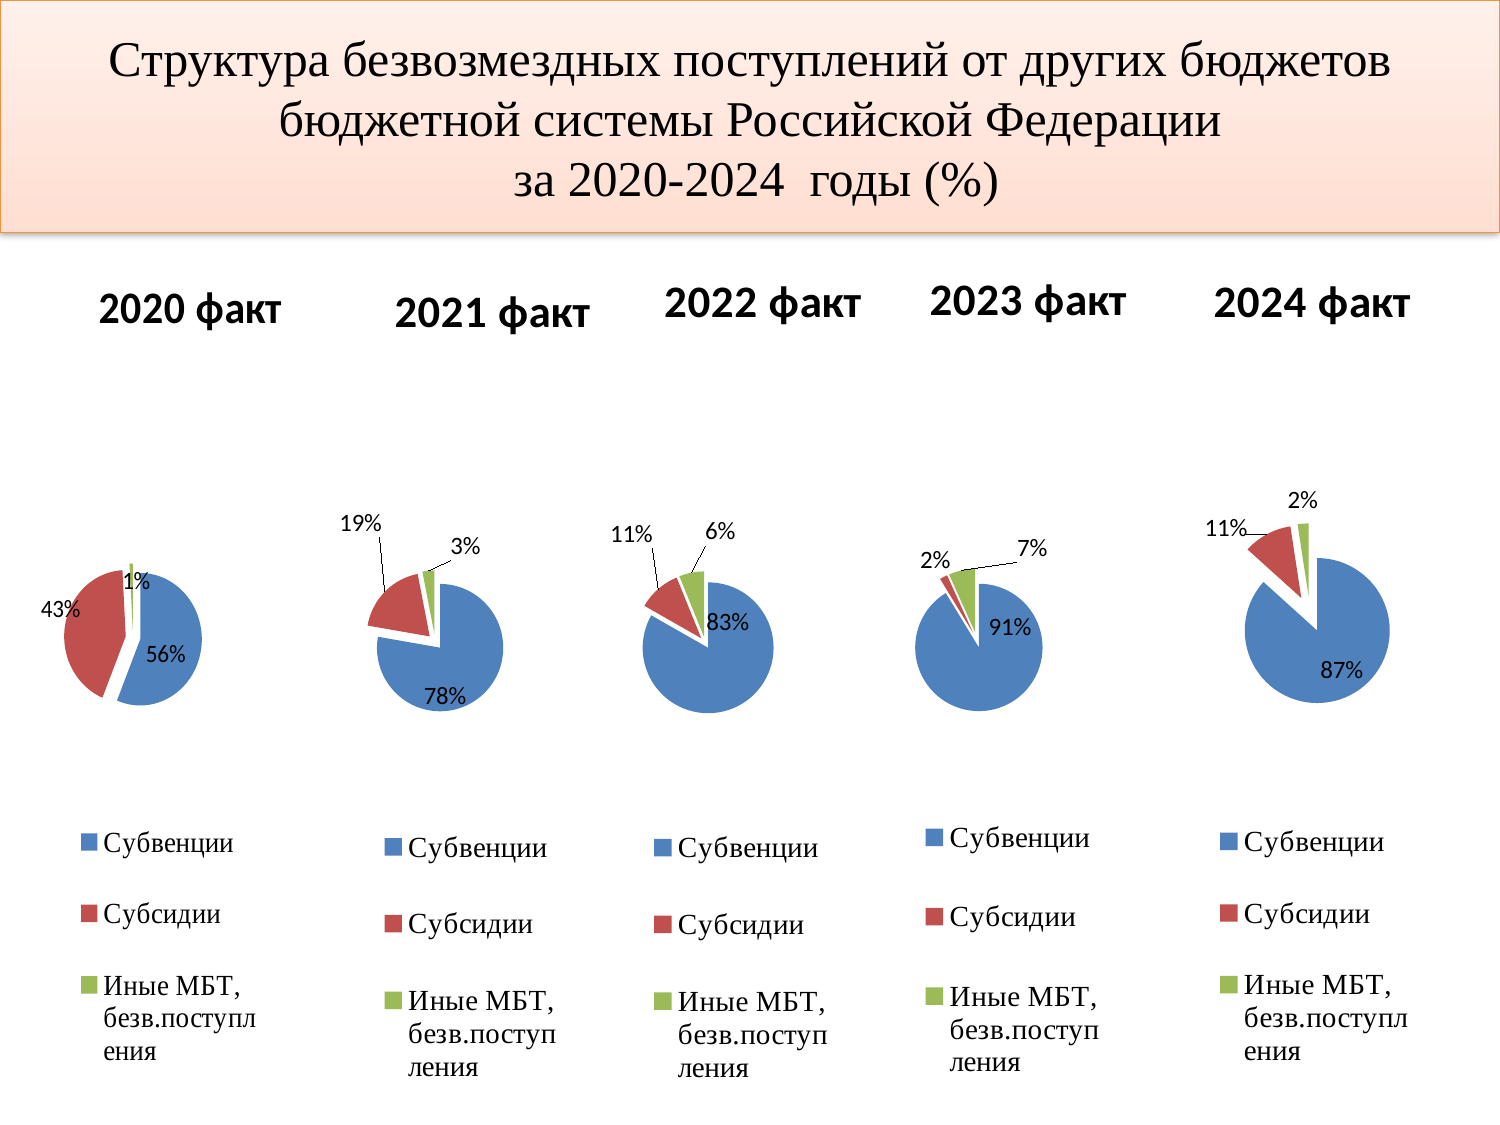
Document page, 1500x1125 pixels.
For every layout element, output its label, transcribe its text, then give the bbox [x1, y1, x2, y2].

chart [336, 231, 1459, 1125]
title Структура безвозмездных поступлений от других бюджетов бюджетной системы Российской Федерации за 2020-2024 годы (%) [0, 0, 1500, 233]
chart [17, 243, 326, 1107]
